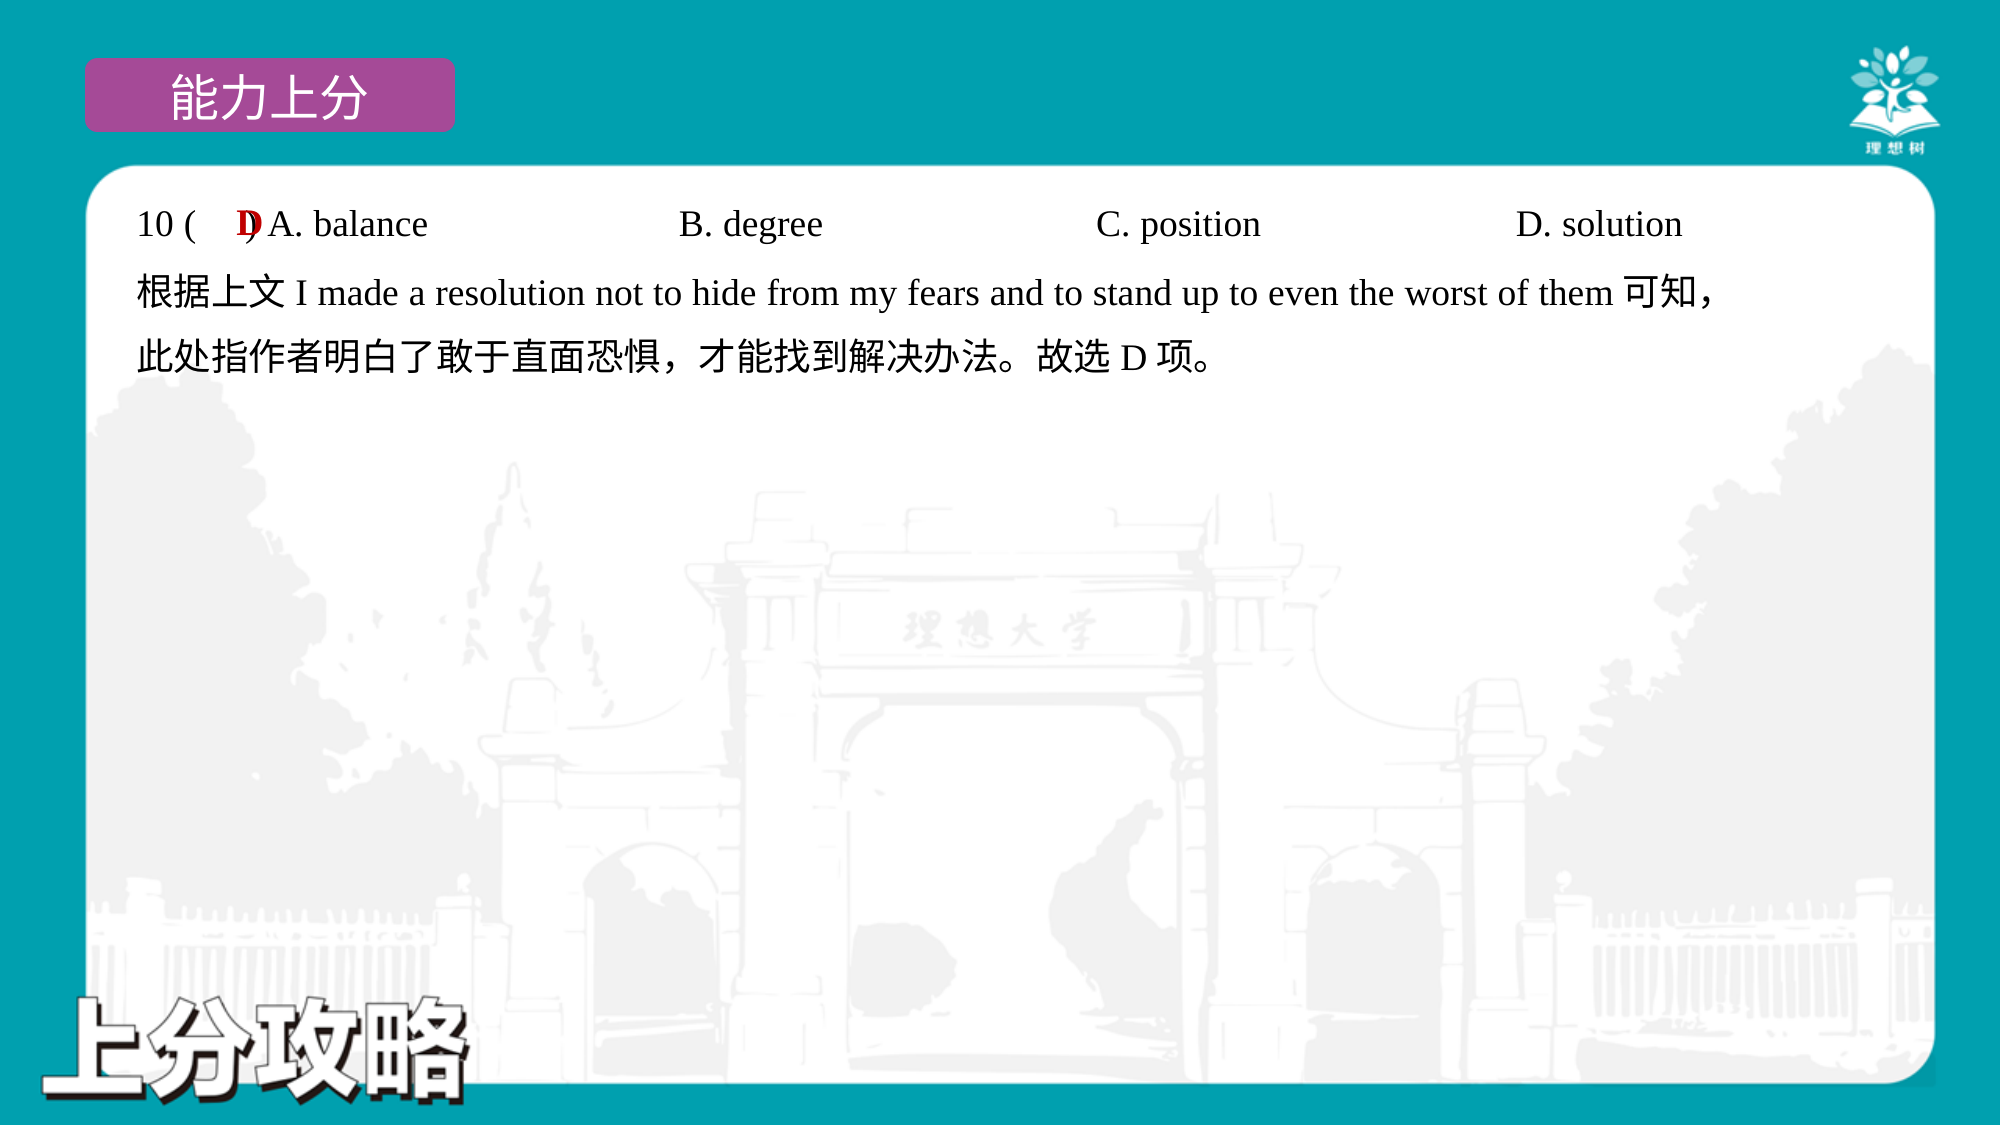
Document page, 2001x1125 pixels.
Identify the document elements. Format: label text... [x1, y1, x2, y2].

picture [0, 0, 2000, 1125]
text_box 根据上文I made a resolution not to hide from my fears and to stand up to even the worst of them可知， 此处指作者明白了敢于直面恐惧，才能找到解决办法。故选D项。 [136, 244, 1865, 372]
text_box 10 ( ) A. balance B. degree C. position D. solution [136, 176, 1865, 237]
text_box D [222, 176, 278, 236]
